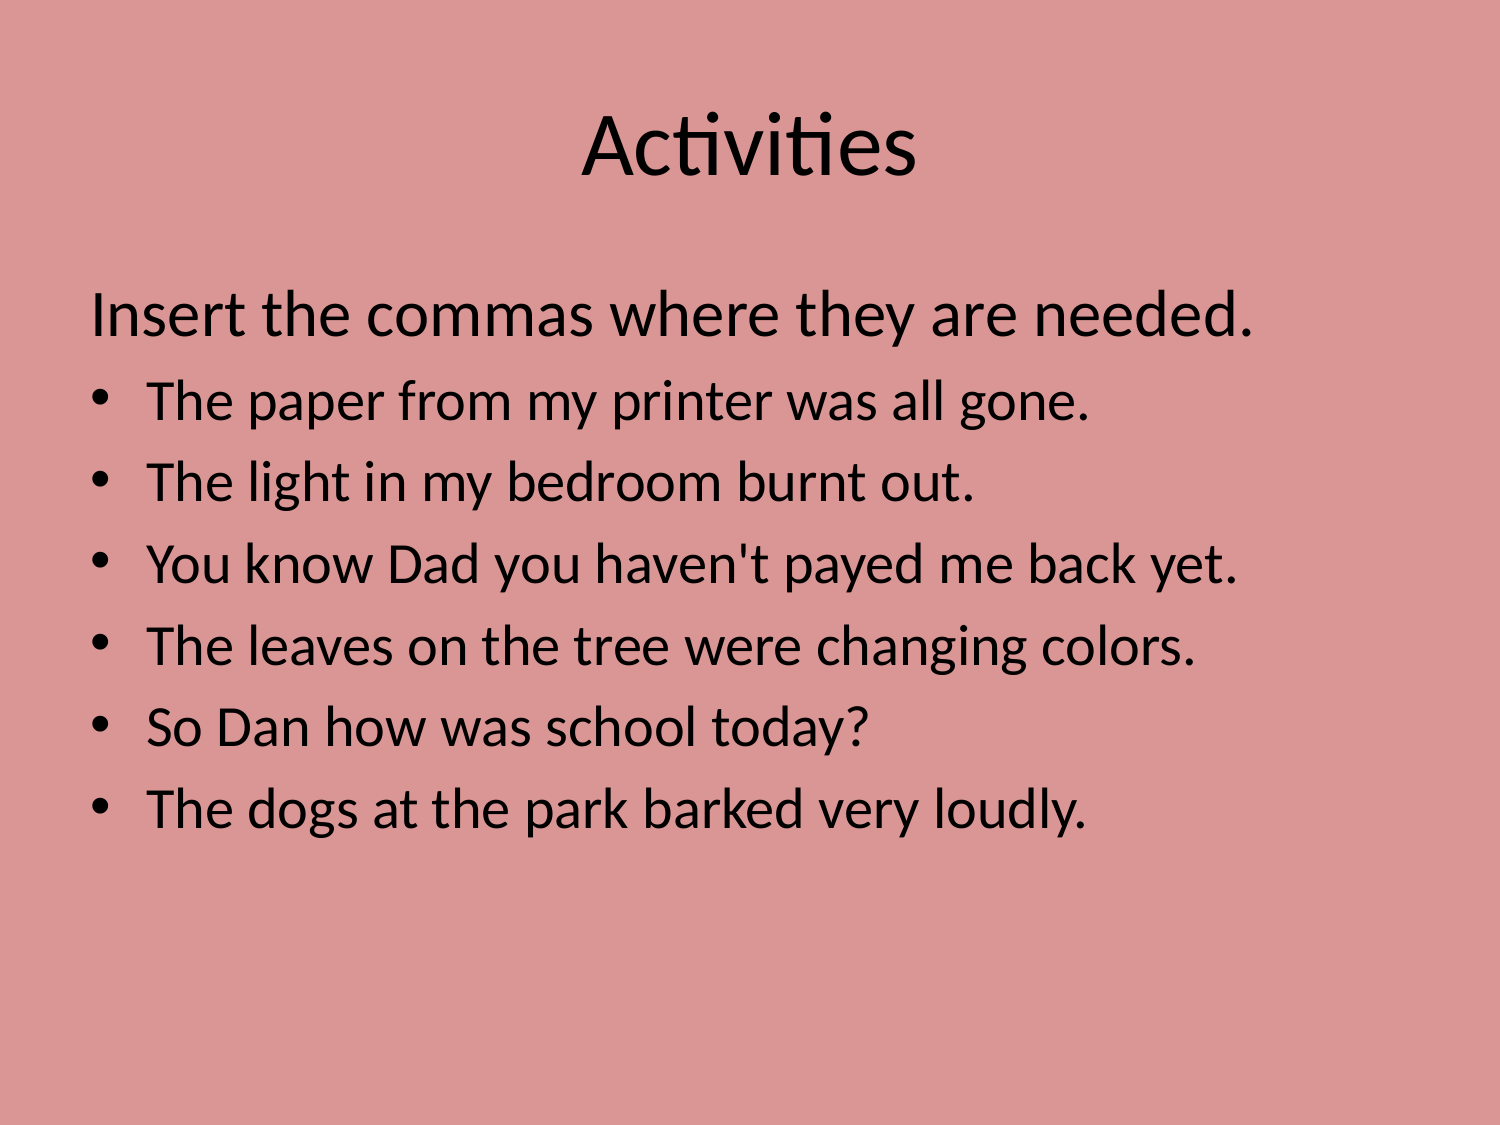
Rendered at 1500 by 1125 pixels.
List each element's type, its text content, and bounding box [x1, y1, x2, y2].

list Insert the commas where they are needed. The paper from my printer was all gone. The light in my bedroom burnt out. You know Dad you haven't payed me back yet. The leaves on the tree were changing colors. So Dan how was school today? The dogs at the park barked very loudly. [75, 262, 1425, 1005]
title Activities [75, 45, 1425, 233]
